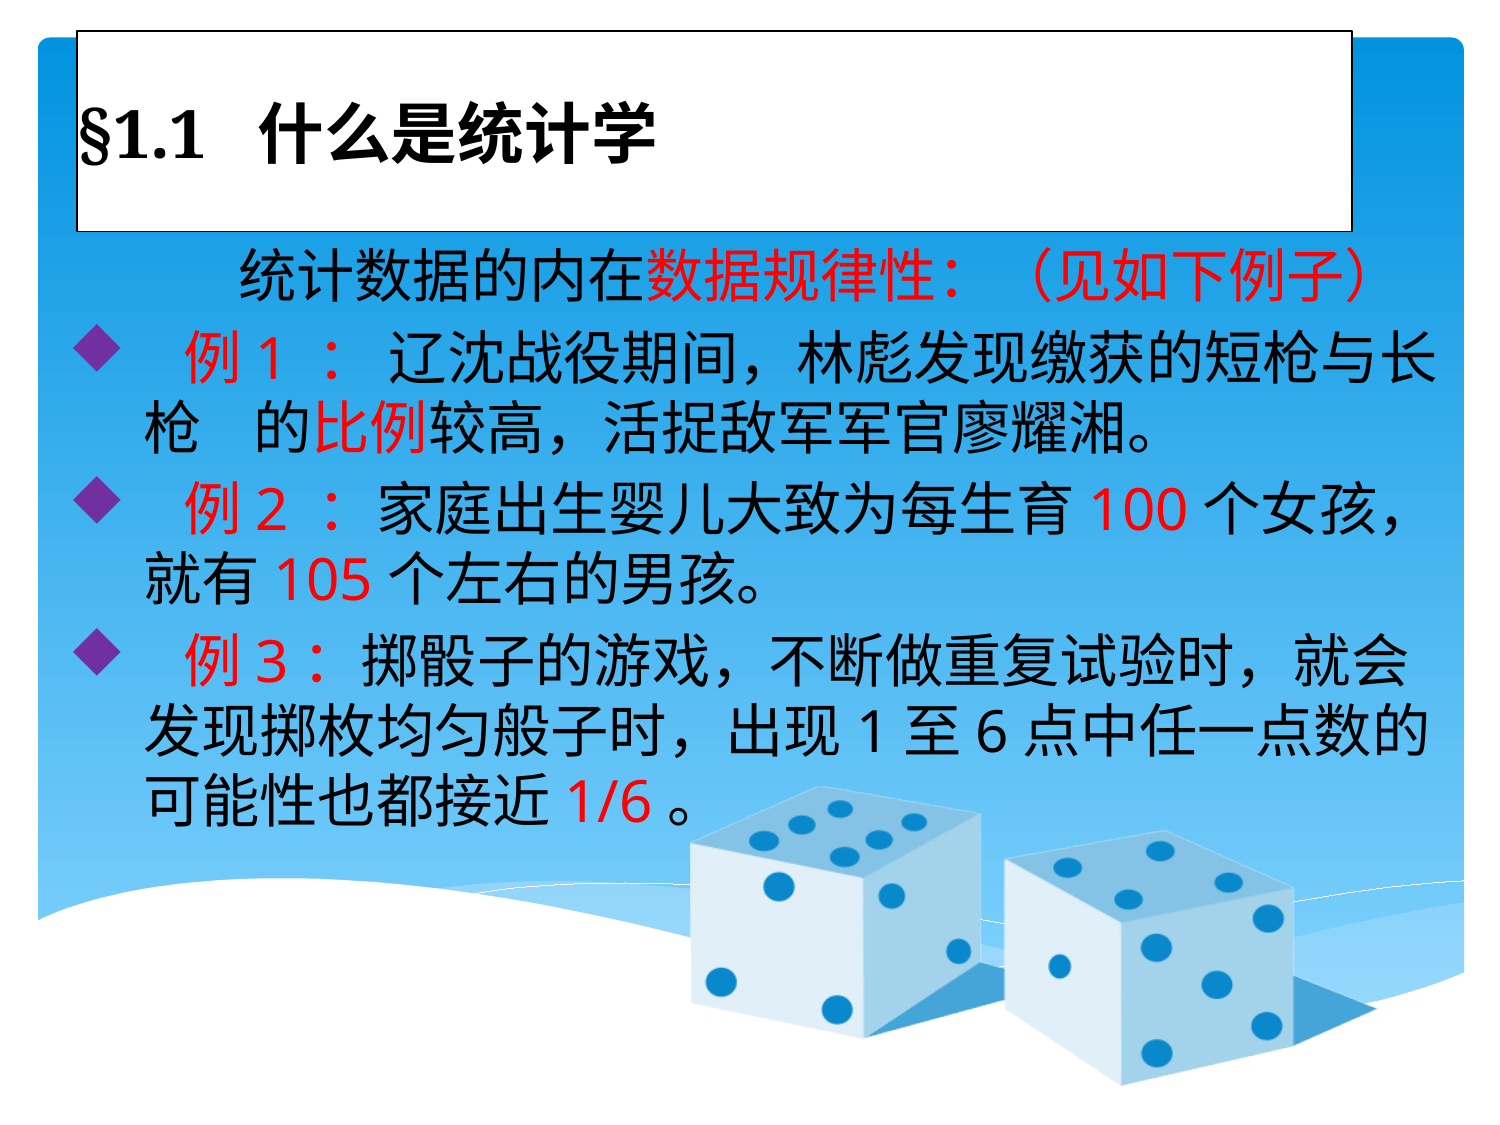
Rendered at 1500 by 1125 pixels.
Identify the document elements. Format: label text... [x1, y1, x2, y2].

picture [690, 786, 1379, 1090]
title §1.1 什么是统计学 [76, 30, 1352, 232]
subtitle 统计数据的内在数据规律性：（见如下例子） 例1 ： 辽沈战役期间，林彪发现缴获的短枪与长枪 的比例较高，活捉敌军军官廖耀湘。 例2 ：家庭出生婴儿大致为每生育100个女孩，就有105个左右的男孩。 例3：掷骰子的游戏，不断做重复试验时，就会发现掷枚均匀般子时，出现1至6点中任一点数的可能性也都接近1/6。 [53, 231, 1471, 1035]
